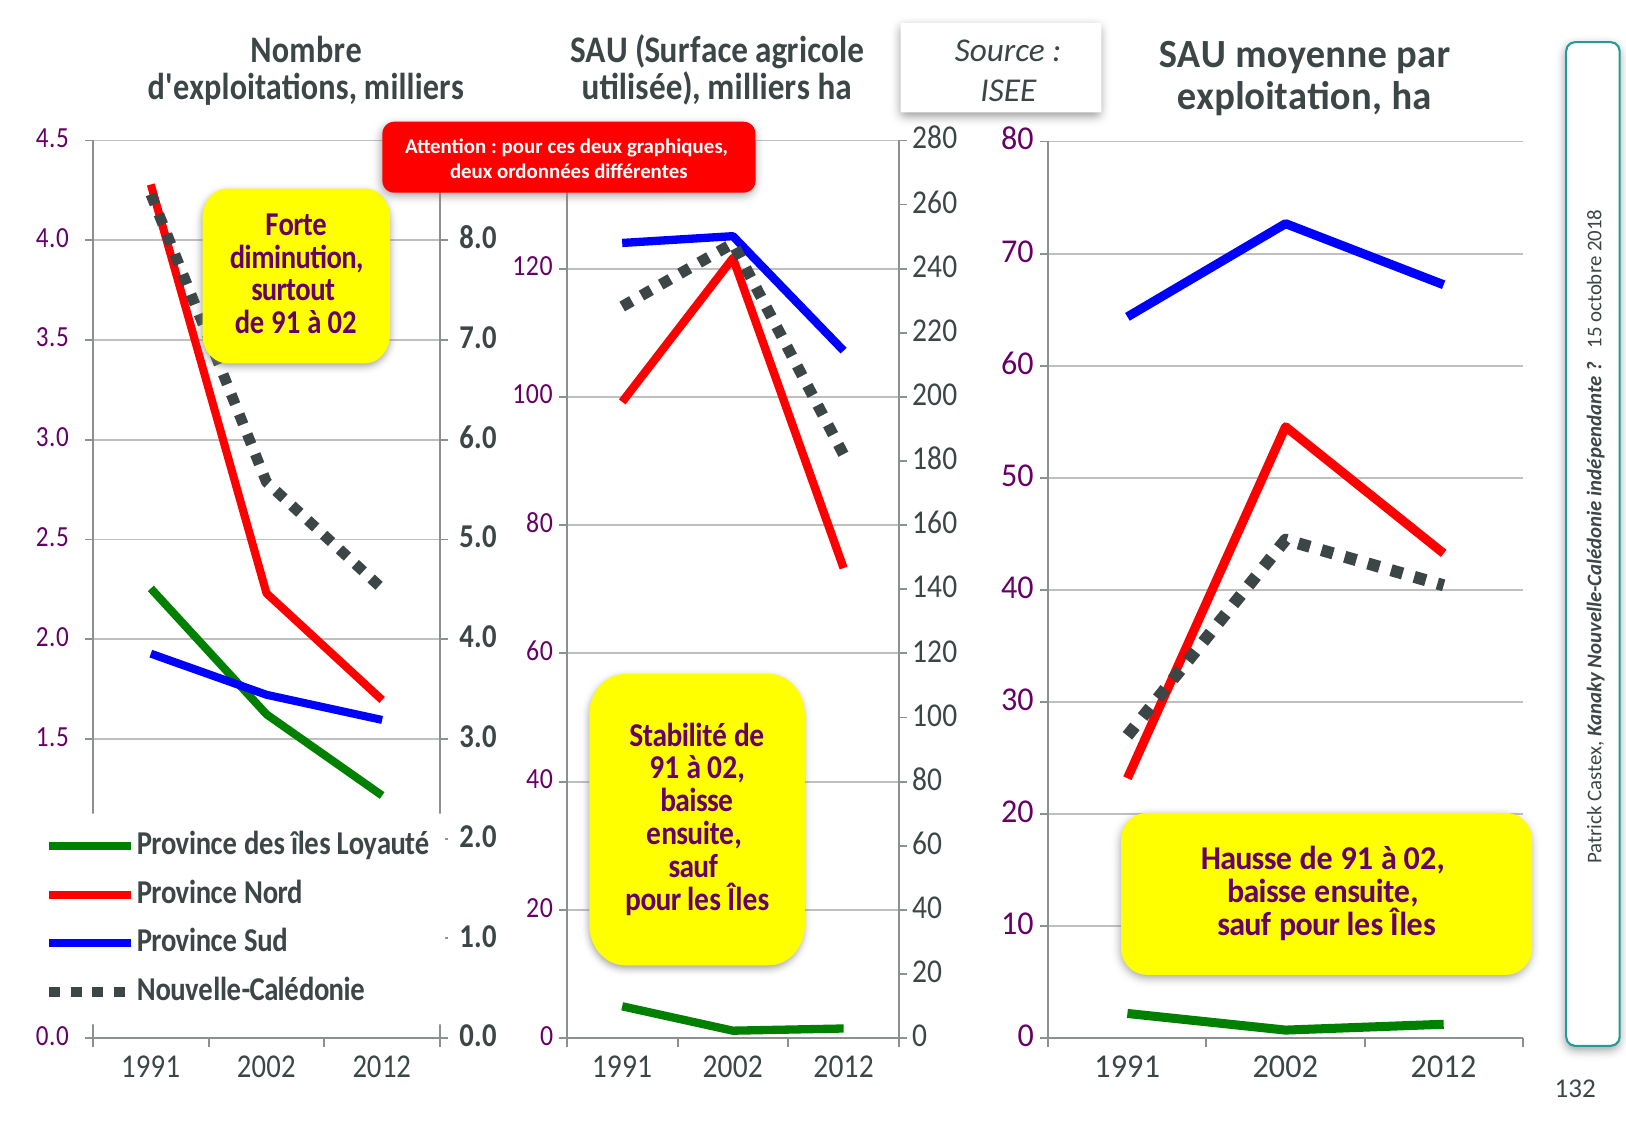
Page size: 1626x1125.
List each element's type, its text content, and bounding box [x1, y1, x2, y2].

chart [1000, 22, 1543, 1106]
text_box Source : ISEE [961, 22, 997, 114]
chart [29, 22, 959, 1106]
